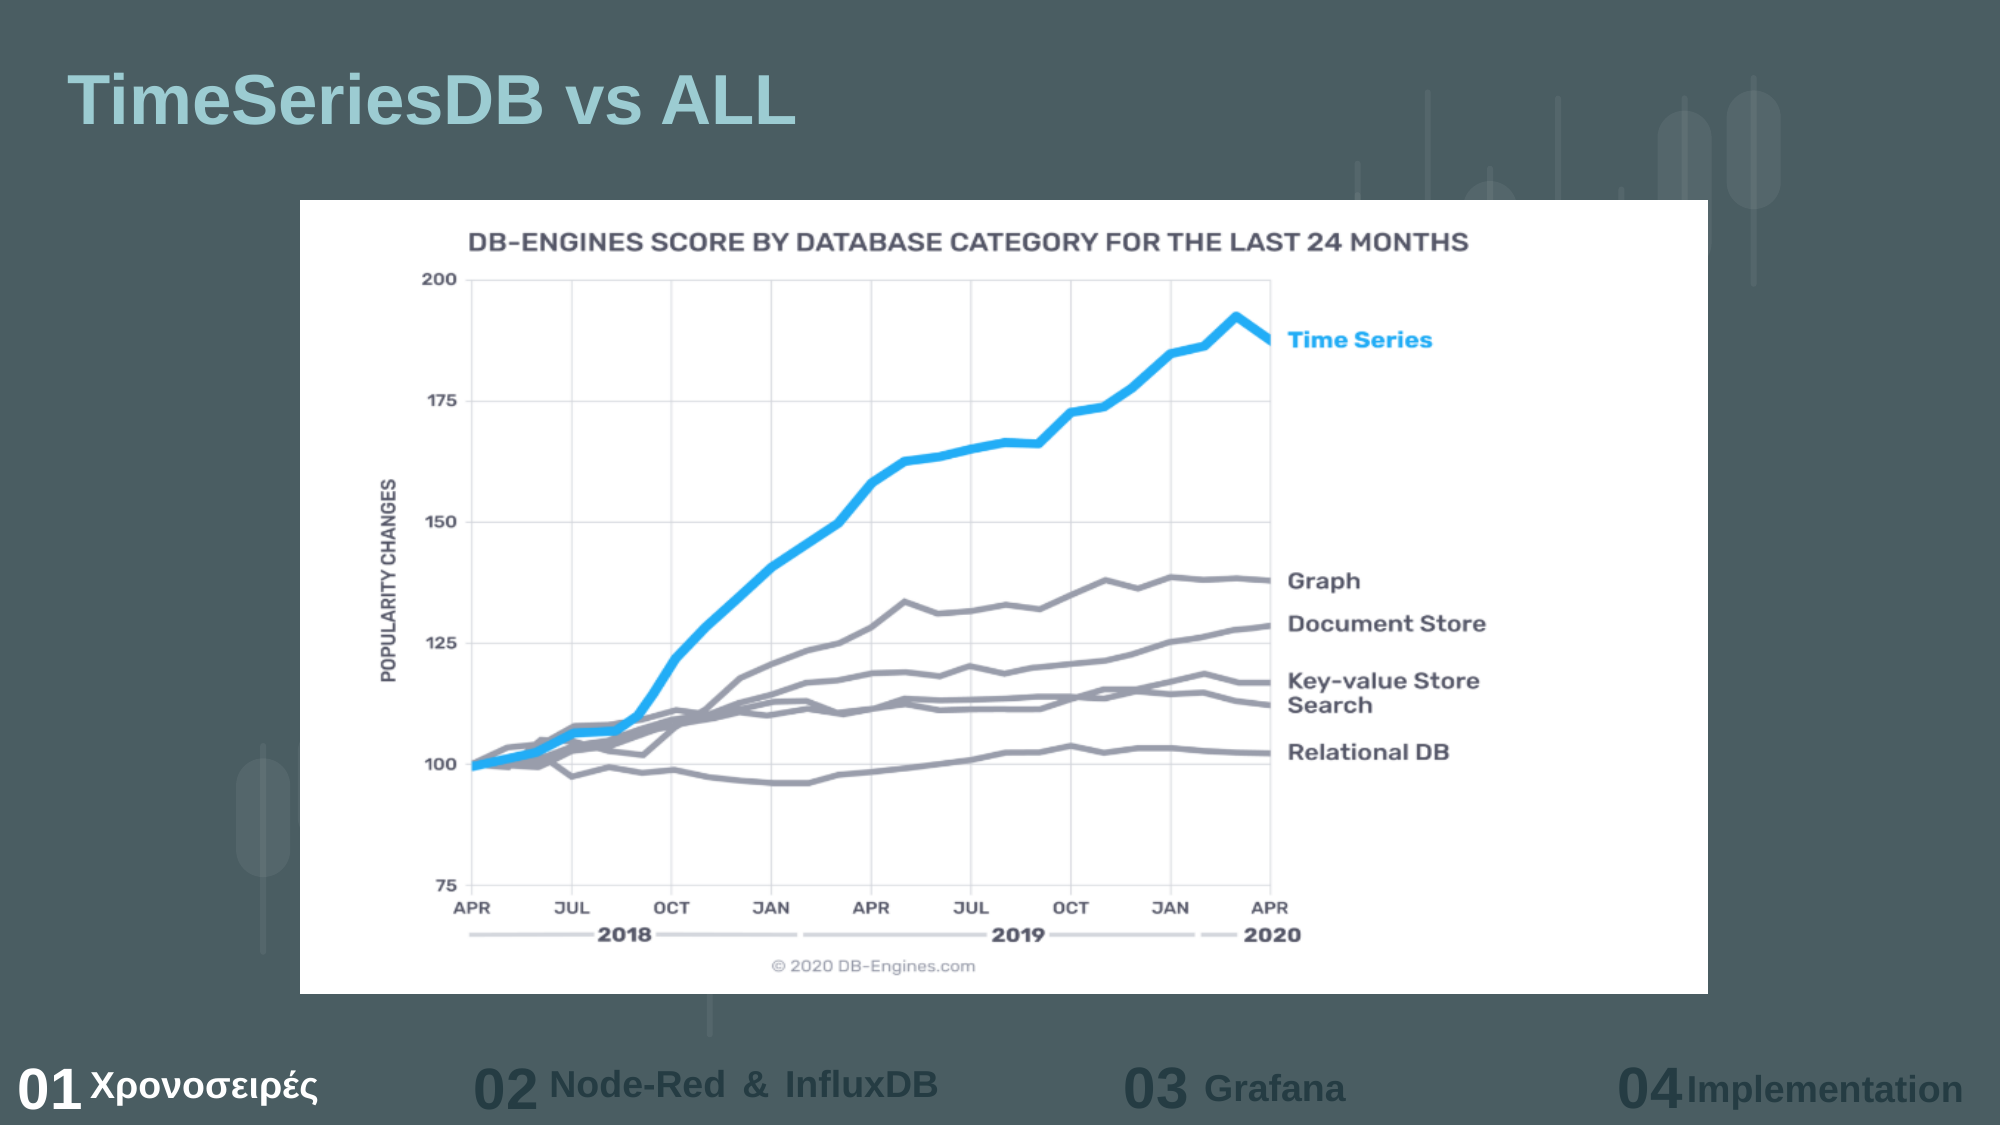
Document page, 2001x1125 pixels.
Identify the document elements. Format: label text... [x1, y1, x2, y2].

text_box TimeSeriesDB vs ALL [53, 55, 1952, 175]
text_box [0, 1033, 1988, 1125]
picture [299, 200, 1708, 994]
